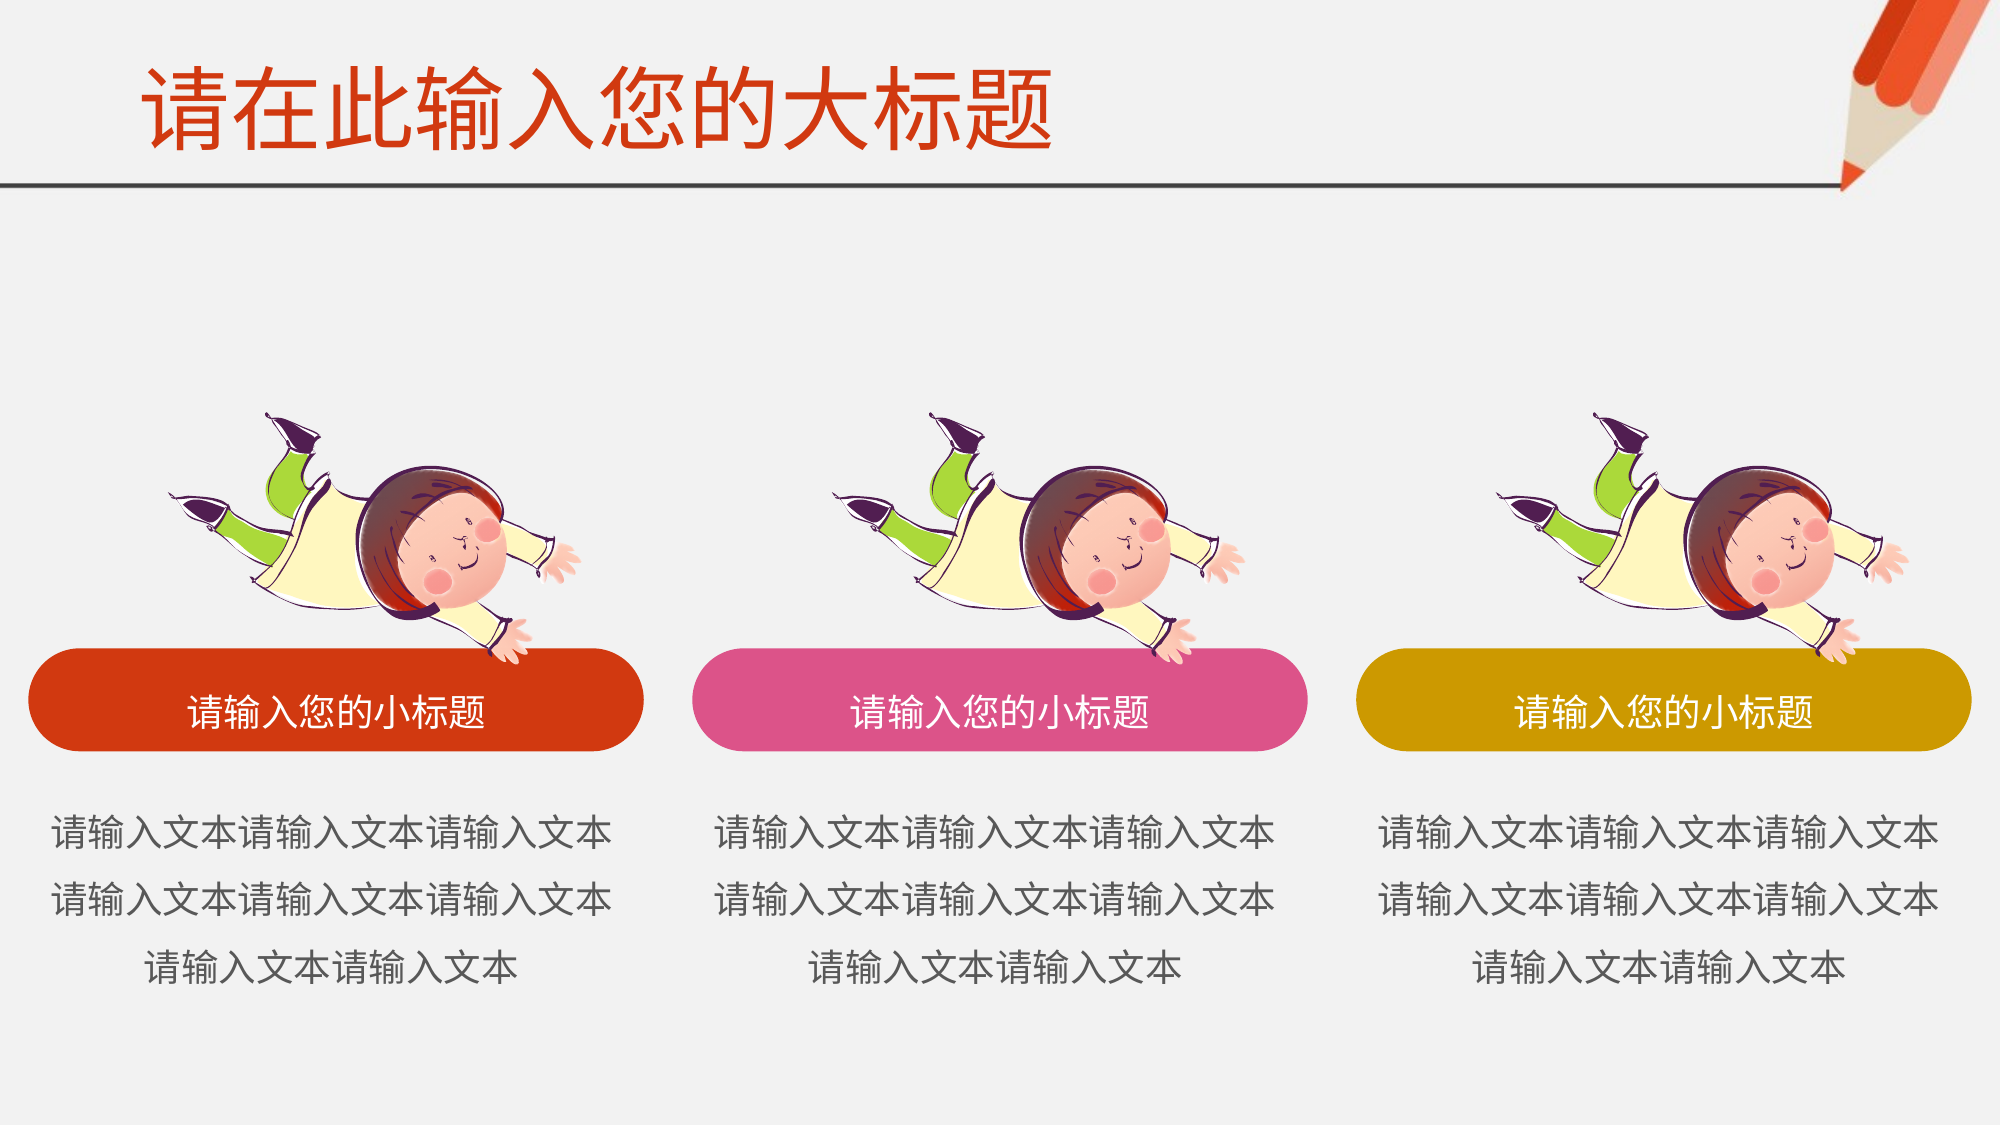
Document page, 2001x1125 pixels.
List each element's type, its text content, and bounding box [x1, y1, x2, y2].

text_box 请输入文本请输入文本请输入文本请输入文本请输入文本请输入文本请输入文本请输入文本 [691, 773, 1299, 1002]
text_box 请输入文本请输入文本请输入文本请输入文本请输入文本请输入文本请输入文本请输入文本 [27, 773, 635, 1002]
text_box 请输入您的小标题 [27, 647, 645, 753]
text_box 请输入您的小标题 [691, 647, 1309, 753]
picture [0, 0, 2000, 1125]
title 请在此输入您的大标题 [123, 17, 1876, 172]
text_box 请输入您的小标题 [1355, 647, 1973, 753]
text_box 请输入文本请输入文本请输入文本请输入文本请输入文本请输入文本请输入文本请输入文本 [1355, 773, 1963, 1002]
